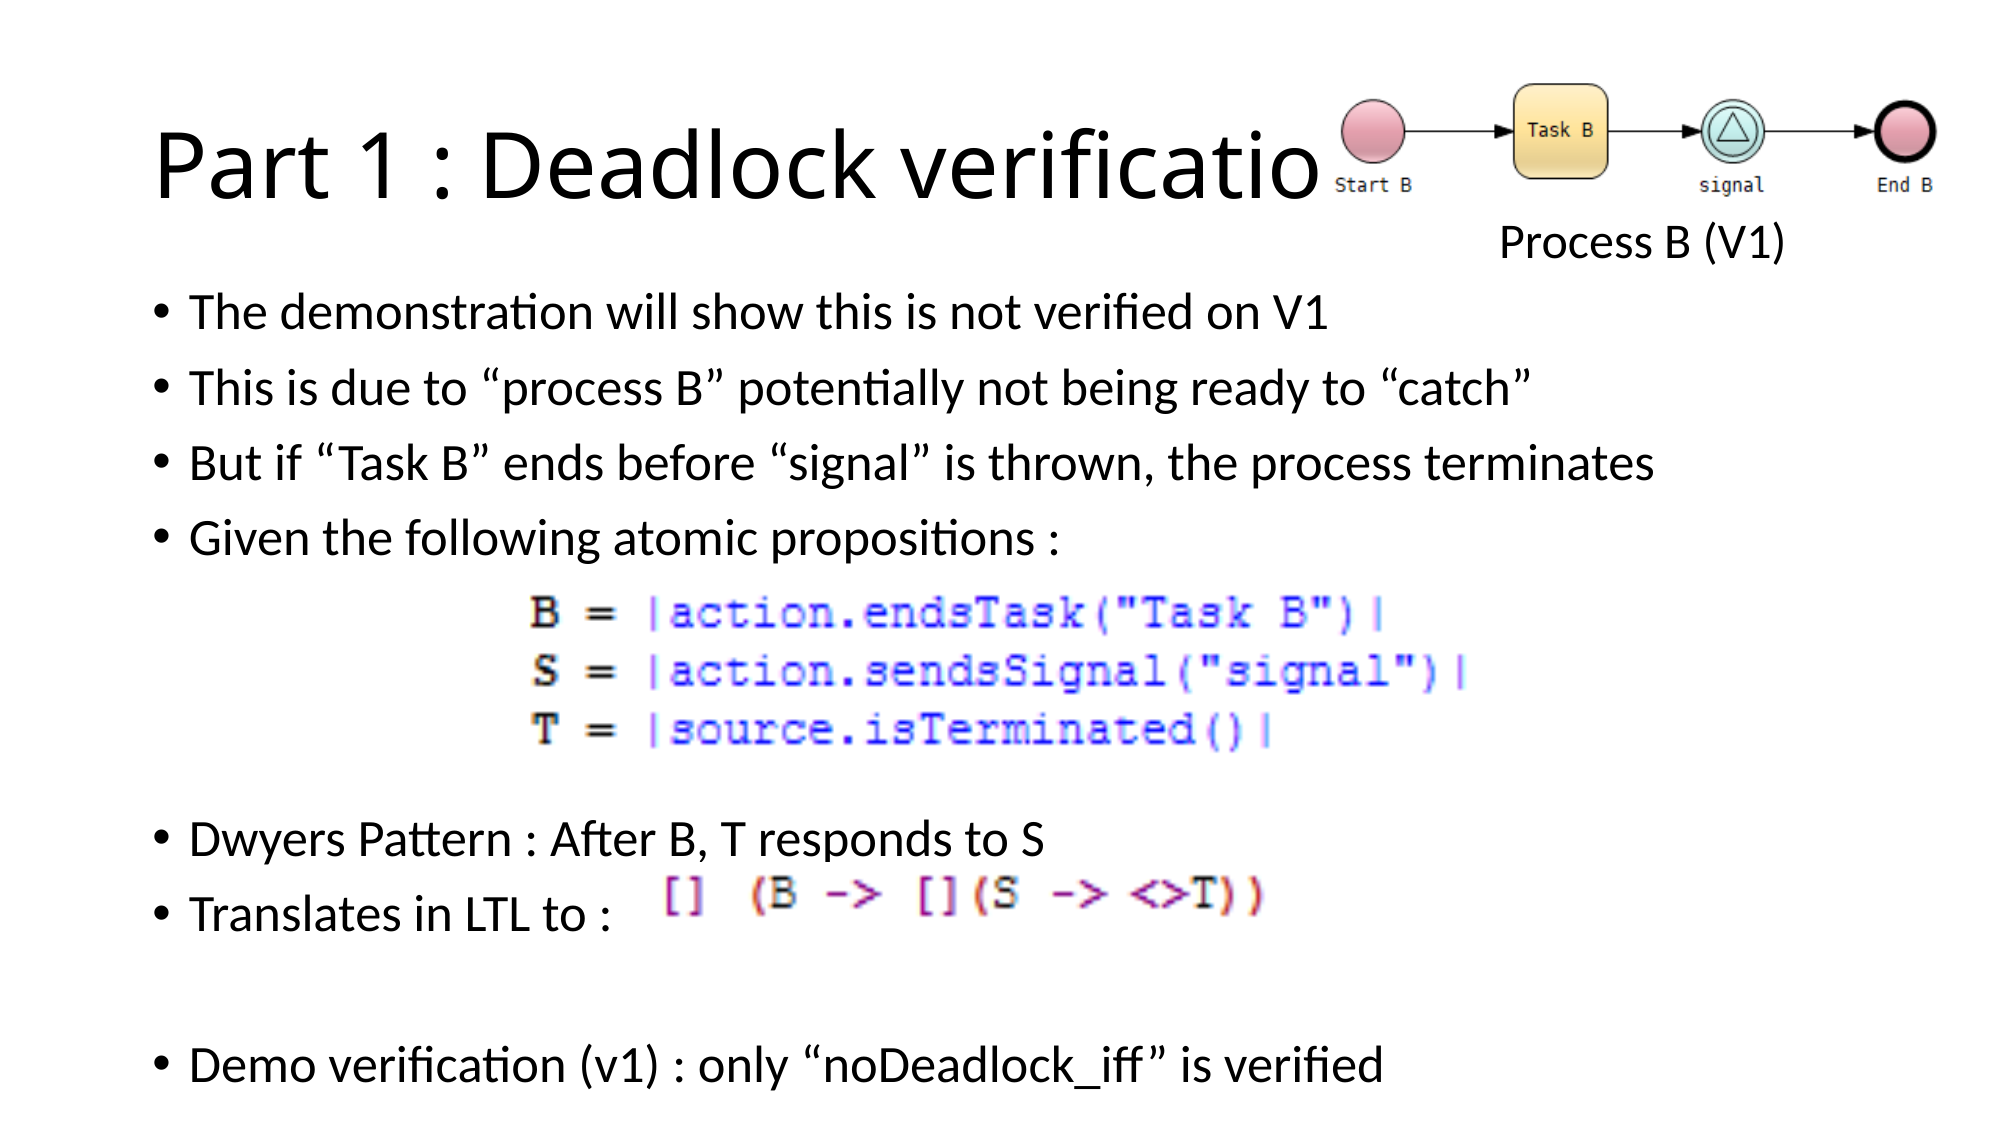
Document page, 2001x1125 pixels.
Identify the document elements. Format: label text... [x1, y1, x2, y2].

picture [653, 862, 1281, 930]
picture [1321, 71, 1967, 211]
title Part 1 : Deadlock verification [137, 59, 1863, 277]
list The demonstration will show this is not verified on V1 This is due to “process B” potentially not being ready to “catch” But if “Task B” ends before “signal” is thrown, the process terminates Given the following atomic propositions : Dwyers Pattern : After B, T responds to S Translates in LTL to : Demo verification (v1) : only “noDeadlock_iff” is verified [137, 277, 1863, 1102]
text_box Process B (V1) [1484, 211, 1802, 277]
picture [528, 586, 1471, 757]
